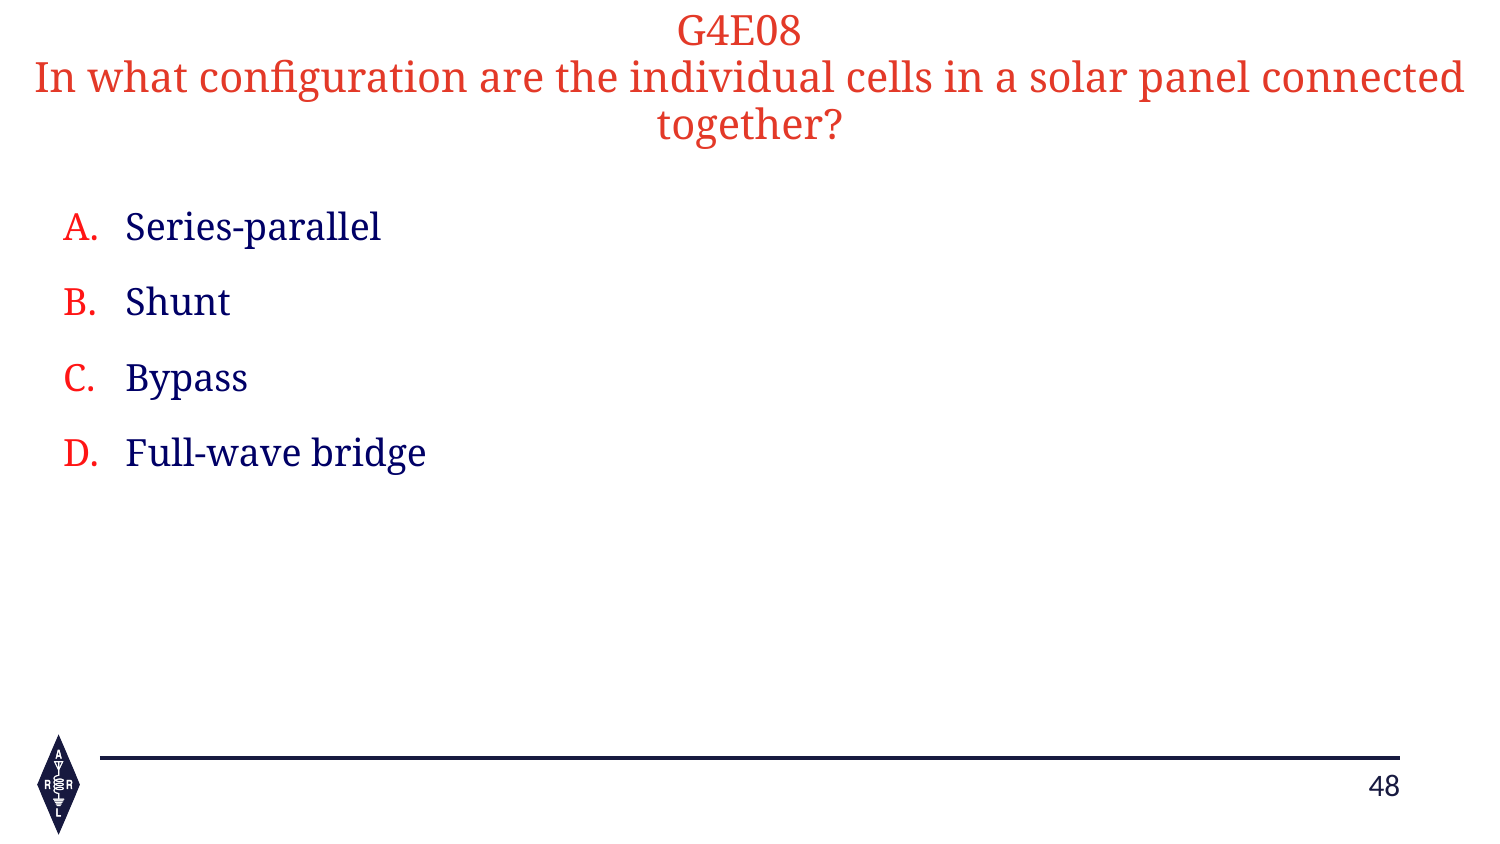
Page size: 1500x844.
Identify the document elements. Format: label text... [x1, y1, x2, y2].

text_box Series-parallel Shunt Bypass Full-wave bridge [48, 173, 1424, 718]
text_box G4E08 In what configuration are the individual cells in a solar panel connected together? [0, 0, 1500, 174]
slide_number 48 [1302, 761, 1400, 807]
picture [37, 734, 80, 835]
